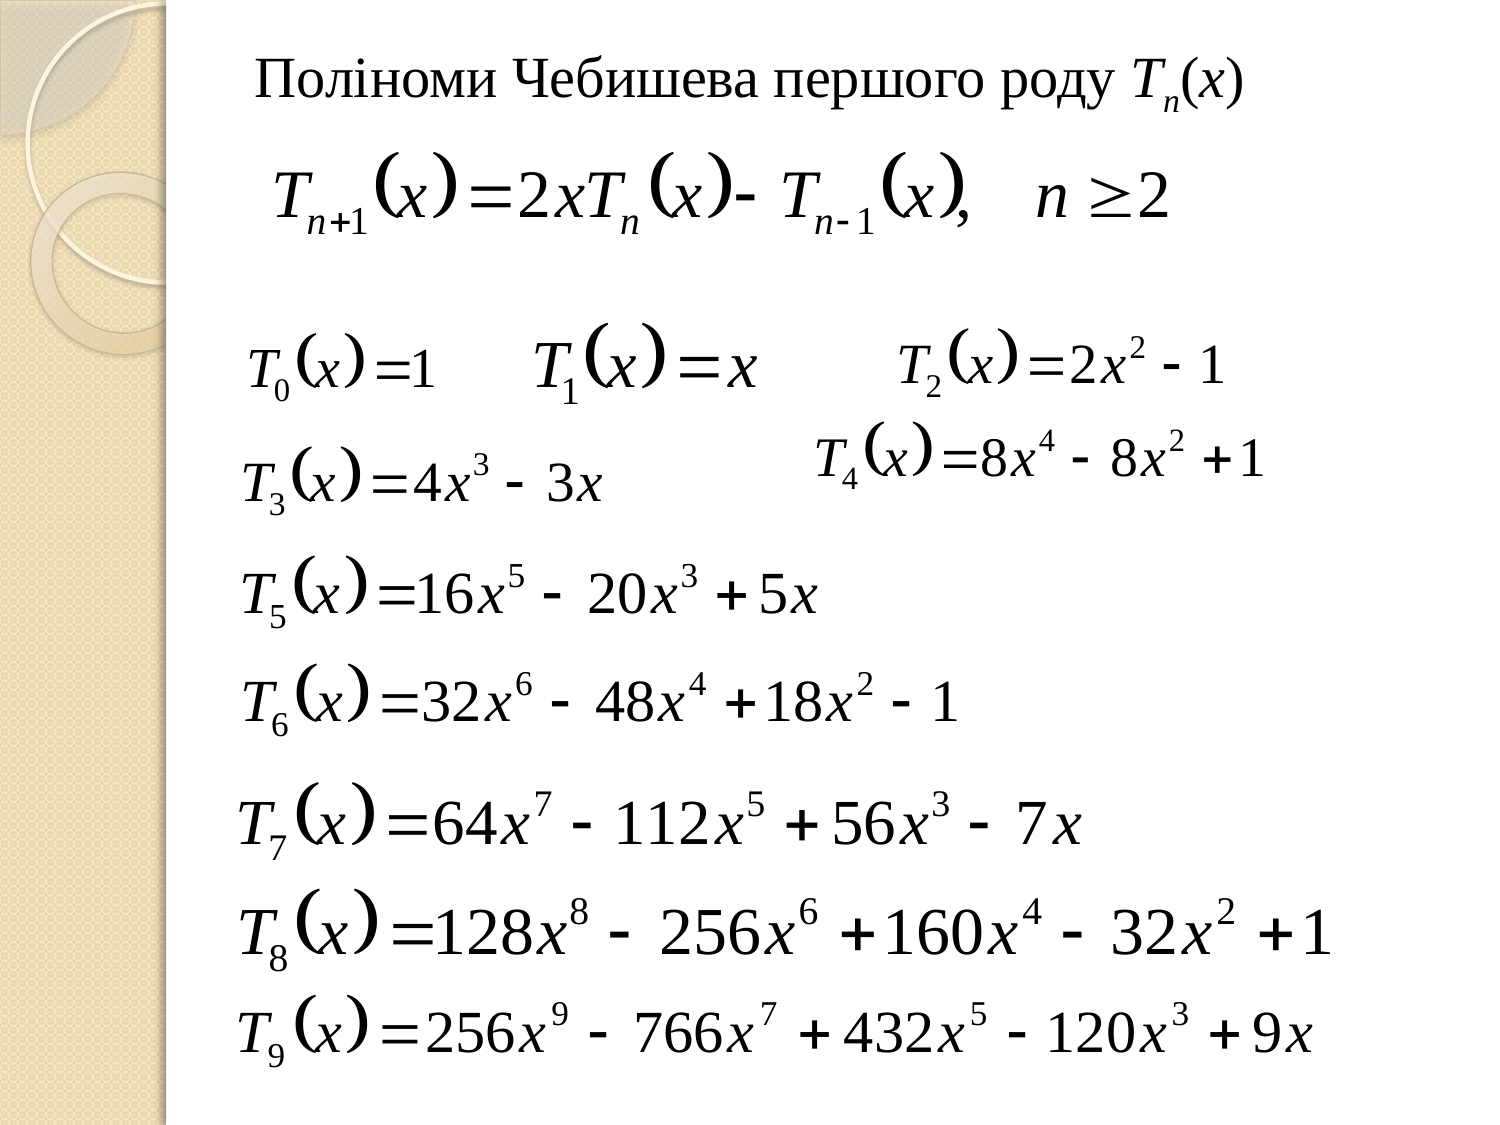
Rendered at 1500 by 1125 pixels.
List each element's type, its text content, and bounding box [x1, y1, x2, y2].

text_box Поліноми Чебишева першого роду Tn(x) [239, 75, 1260, 112]
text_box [891, 321, 1233, 408]
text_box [229, 881, 1341, 988]
text_box [1240, 378, 1500, 454]
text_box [229, 987, 1323, 1083]
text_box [265, 149, 1182, 252]
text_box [240, 330, 443, 416]
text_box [525, 320, 770, 416]
text_box [0, 492, 1500, 568]
text_box [0, 0, 1500, 75]
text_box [235, 439, 614, 530]
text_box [808, 415, 1270, 500]
text_box [0, 112, 1500, 188]
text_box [229, 774, 1093, 877]
text_box [0, 378, 884, 454]
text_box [235, 656, 966, 752]
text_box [233, 548, 829, 644]
